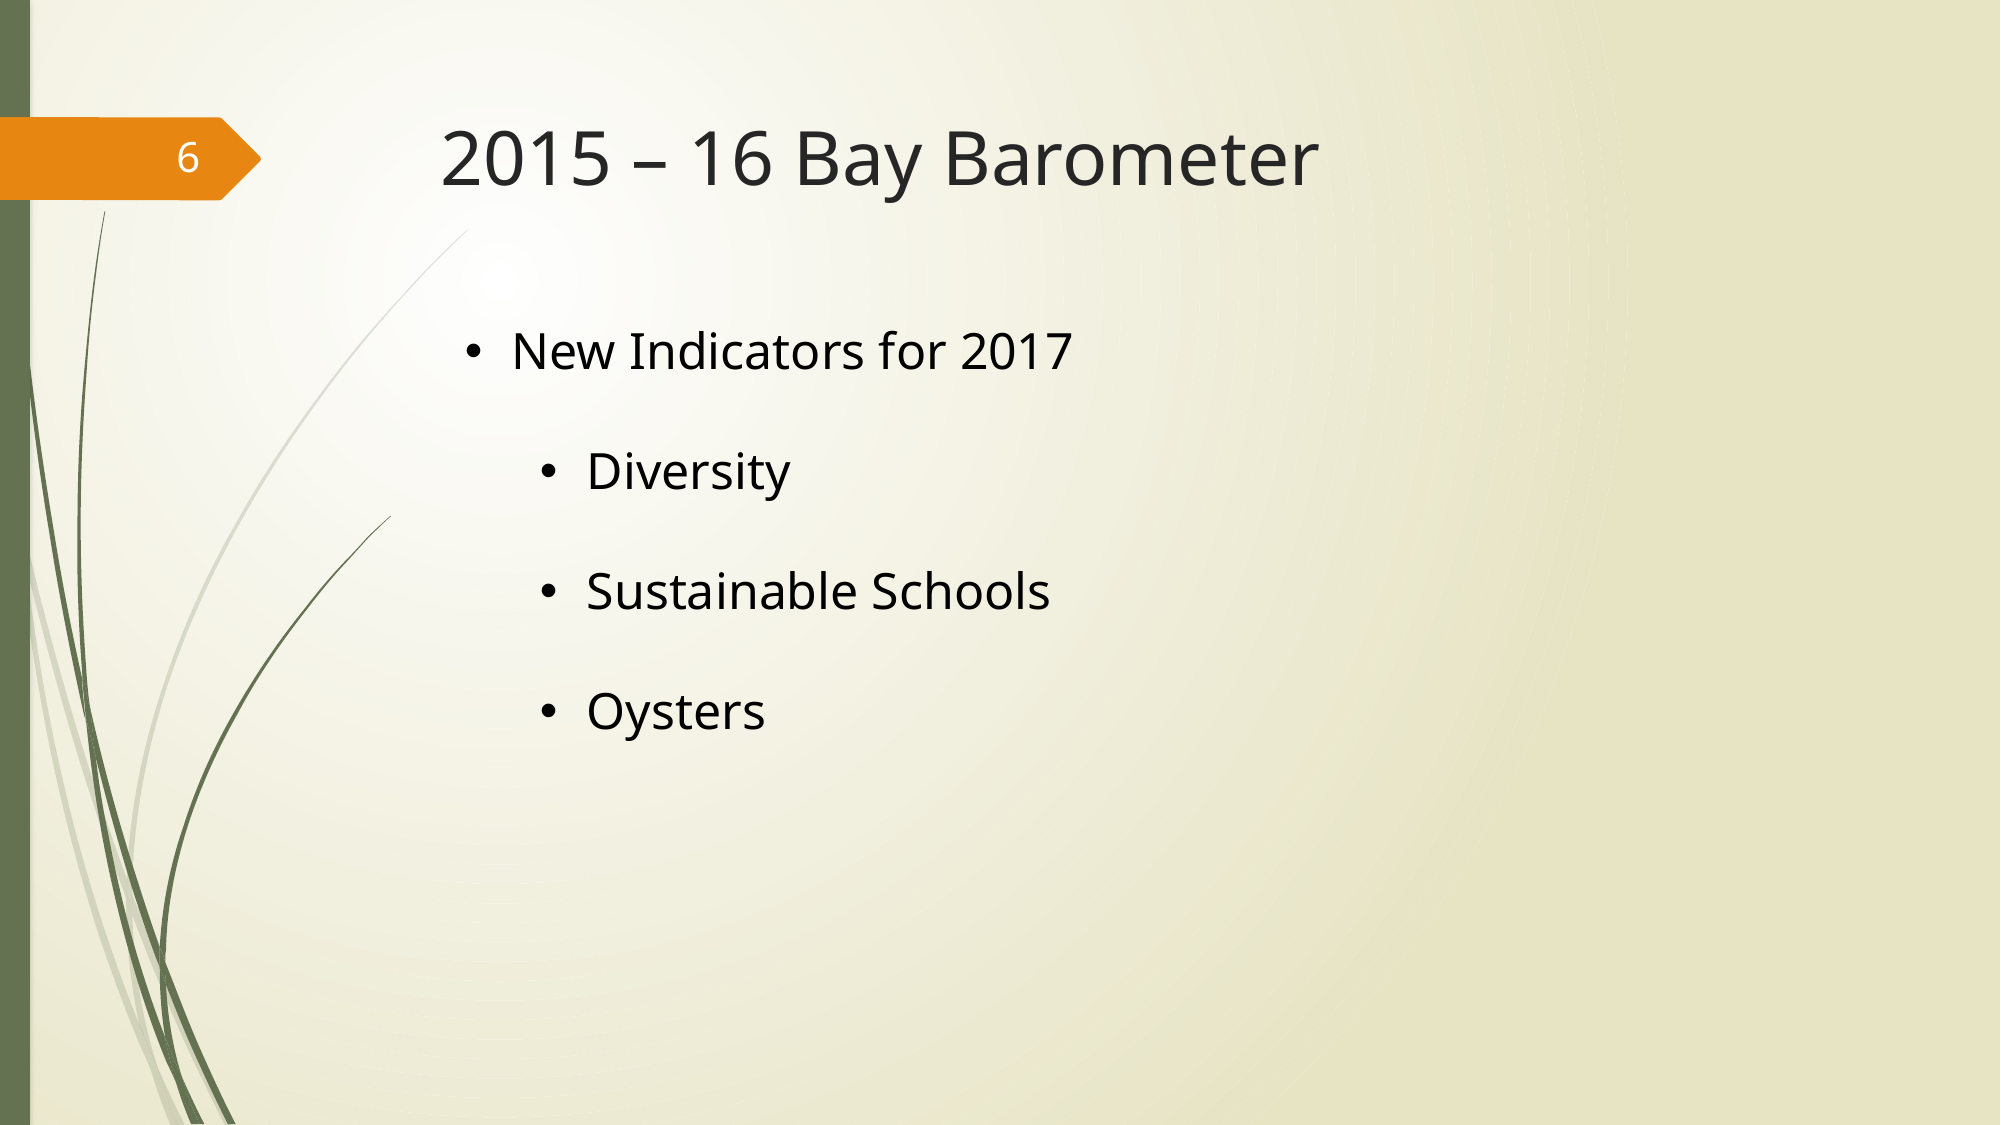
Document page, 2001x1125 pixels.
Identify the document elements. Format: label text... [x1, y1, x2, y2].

title 2015 – 16 Bay Barometer [425, 102, 1888, 313]
slide_number 6 [87, 129, 216, 190]
text_box New Indicators for 2017 Diversity Sustainable Schools Oysters [449, 312, 1555, 748]
